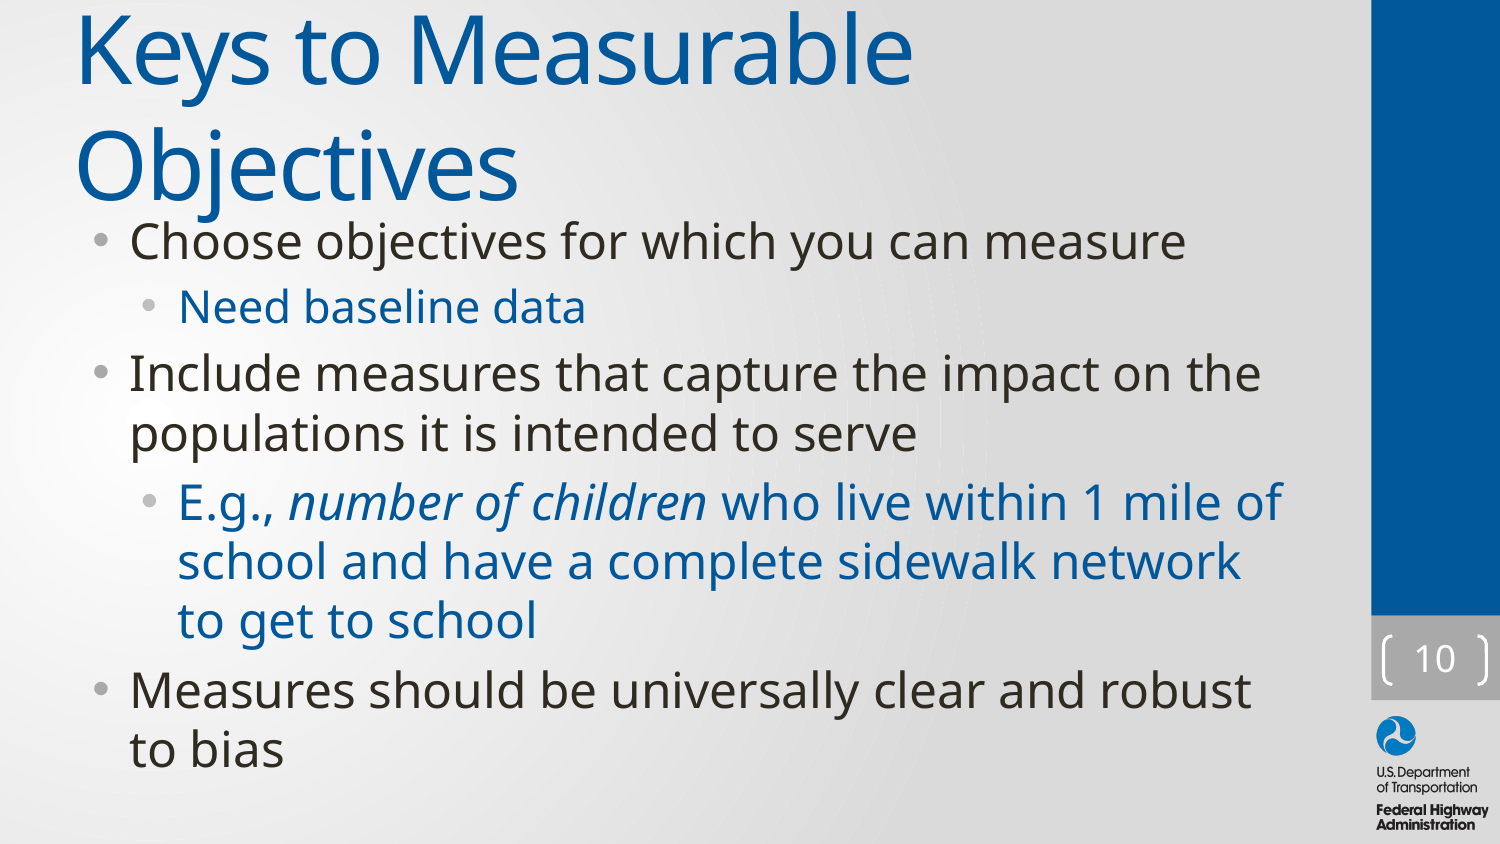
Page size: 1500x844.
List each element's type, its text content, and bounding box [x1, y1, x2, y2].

list Choose objectives for which you can measure Need baseline data Include measures that capture the impact on the populations it is intended to serve E.g., number of children who live within 1 mile of school and have a complete sidewalk network to get to school Measures should be universally clear and robust to bias [58, 202, 1309, 788]
slide_number 10 [1381, 634, 1488, 687]
title Keys to Measurable Objectives [58, 33, 1309, 175]
